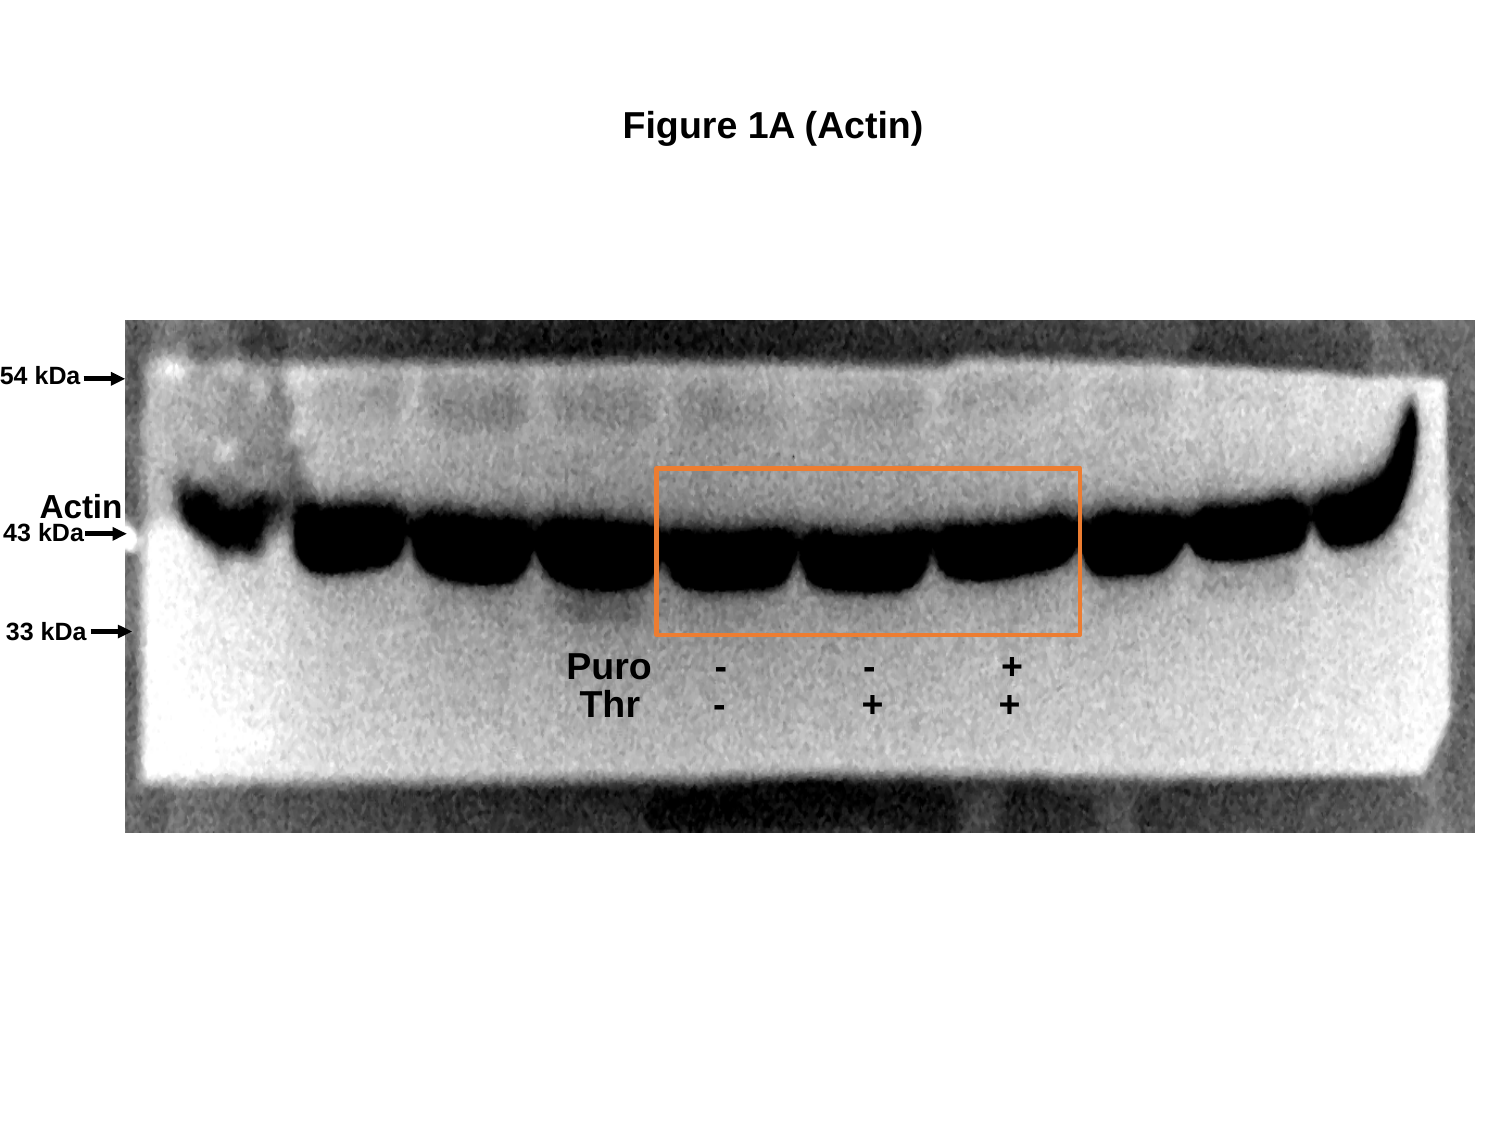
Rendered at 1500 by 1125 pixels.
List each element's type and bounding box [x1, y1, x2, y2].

text_box [0, 93, 1475, 833]
